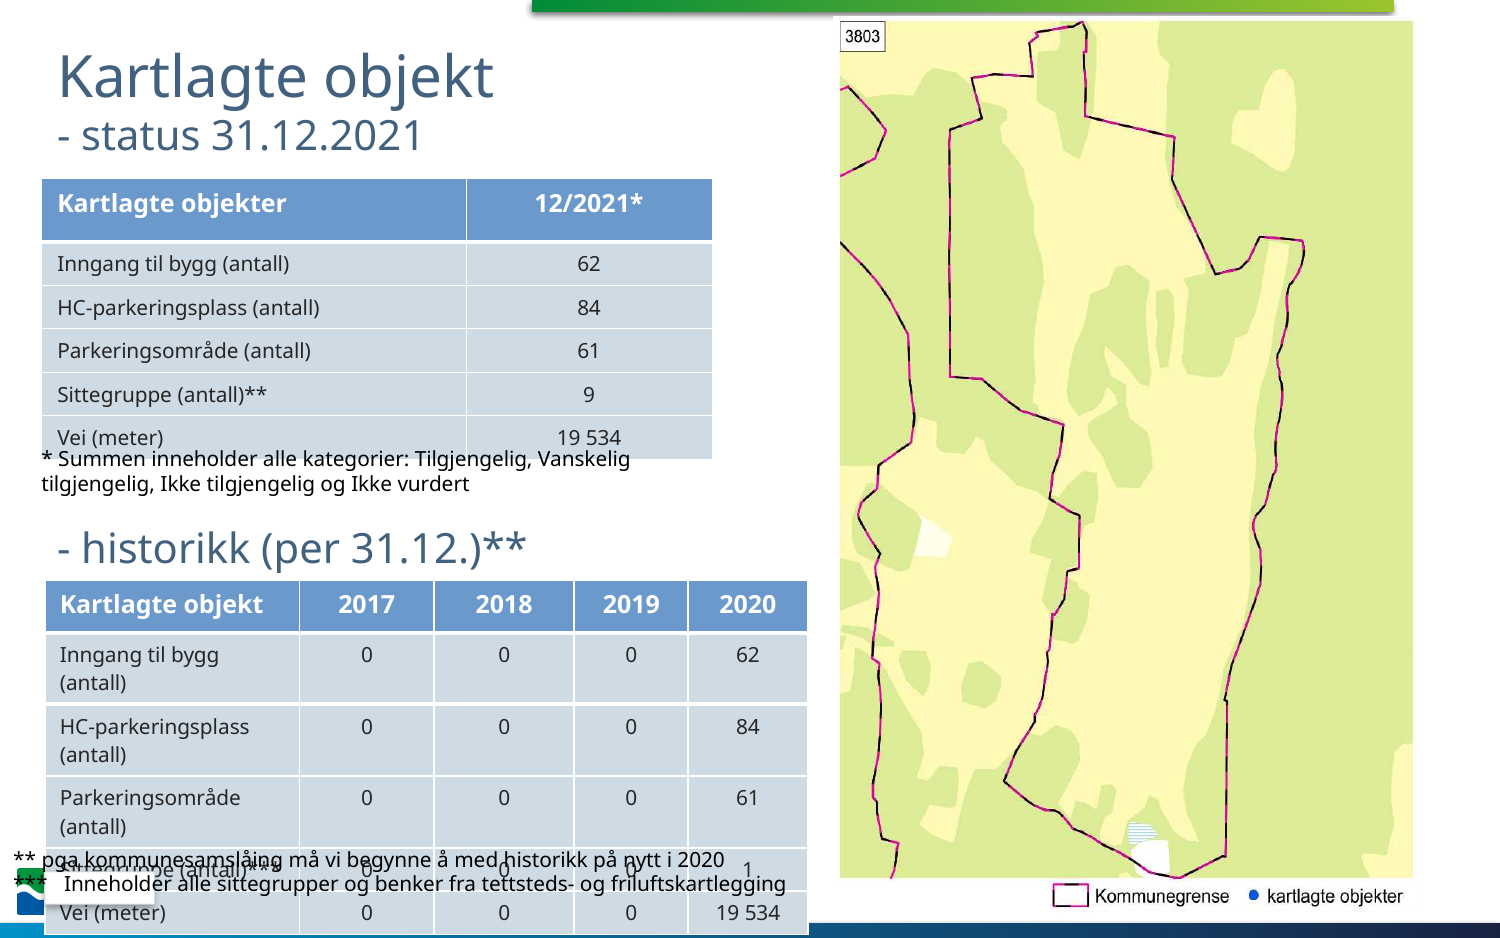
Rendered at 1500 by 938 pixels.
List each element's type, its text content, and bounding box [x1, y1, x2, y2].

table_cell 0 [575, 635, 687, 702]
table_cell 61 [467, 329, 712, 372]
table_header 2020 [689, 581, 807, 631]
text_box - historikk (per 31.12.)** [42, 496, 828, 580]
table_header Kartlagte objekter [42, 179, 466, 240]
table_cell 19 534 [689, 892, 807, 934]
table_header 12/2021* [467, 179, 712, 240]
table_cell 19 534 [467, 416, 712, 459]
table_cell 0 [435, 904, 573, 934]
table_cell Parkeringsområde (antall) [46, 777, 299, 838]
table_cell 0 [435, 777, 573, 838]
table_cell 0 [300, 706, 433, 775]
table_cell Inngang til bygg (antall) [46, 635, 299, 702]
table_cell 62 [689, 635, 807, 702]
table_cell HC-parkeringsplass (antall) [46, 706, 299, 775]
table_cell Parkeringsområde (antall) [42, 329, 466, 372]
text_box * Summen inneholder alle kategorier: Tilgjengelig, Vanskelig tilgjengelig, Ikke tilgjengelig og Ikke vurdert [26, 438, 711, 504]
picture [833, 16, 1419, 913]
table_cell 0 [435, 635, 573, 702]
table_cell 9 [467, 373, 712, 415]
text_box Kartlagte objekt - status 31.12.2021 [42, 24, 828, 167]
table_cell 61 [689, 777, 807, 847]
table_cell Vei (meter) [46, 904, 299, 934]
table_cell 84 [467, 286, 712, 328]
table_cell 84 [689, 706, 807, 775]
table_cell 0 [300, 904, 433, 934]
table_cell Vei (meter) [42, 416, 466, 438]
table_cell 0 [575, 904, 687, 934]
table_cell 0 [575, 706, 687, 775]
table_cell 1 [802, 849, 807, 890]
text_box ** pga kommunesamslåing må vi begynne å med historikk på nytt i 2020 *** Inneholder alle sittegrupper og benker fra tettsteds- og friluftskartlegging [0, 838, 802, 904]
table_cell 0 [300, 777, 433, 838]
table_cell 0 [300, 635, 433, 702]
table_cell 0 [435, 706, 573, 775]
table_cell 62 [467, 244, 712, 285]
table_cell 0 [575, 777, 687, 838]
table_cell Sittegruppe (antall)** [42, 373, 466, 415]
table_cell Inngang til bygg (antall) [42, 244, 466, 285]
table_cell HC-parkeringsplass (antall) [42, 286, 466, 328]
table_header Kartlagte objekt [46, 581, 299, 631]
table_header 2017 [300, 581, 433, 631]
table_header 2018 [435, 581, 573, 631]
table_header 2019 [575, 581, 687, 631]
